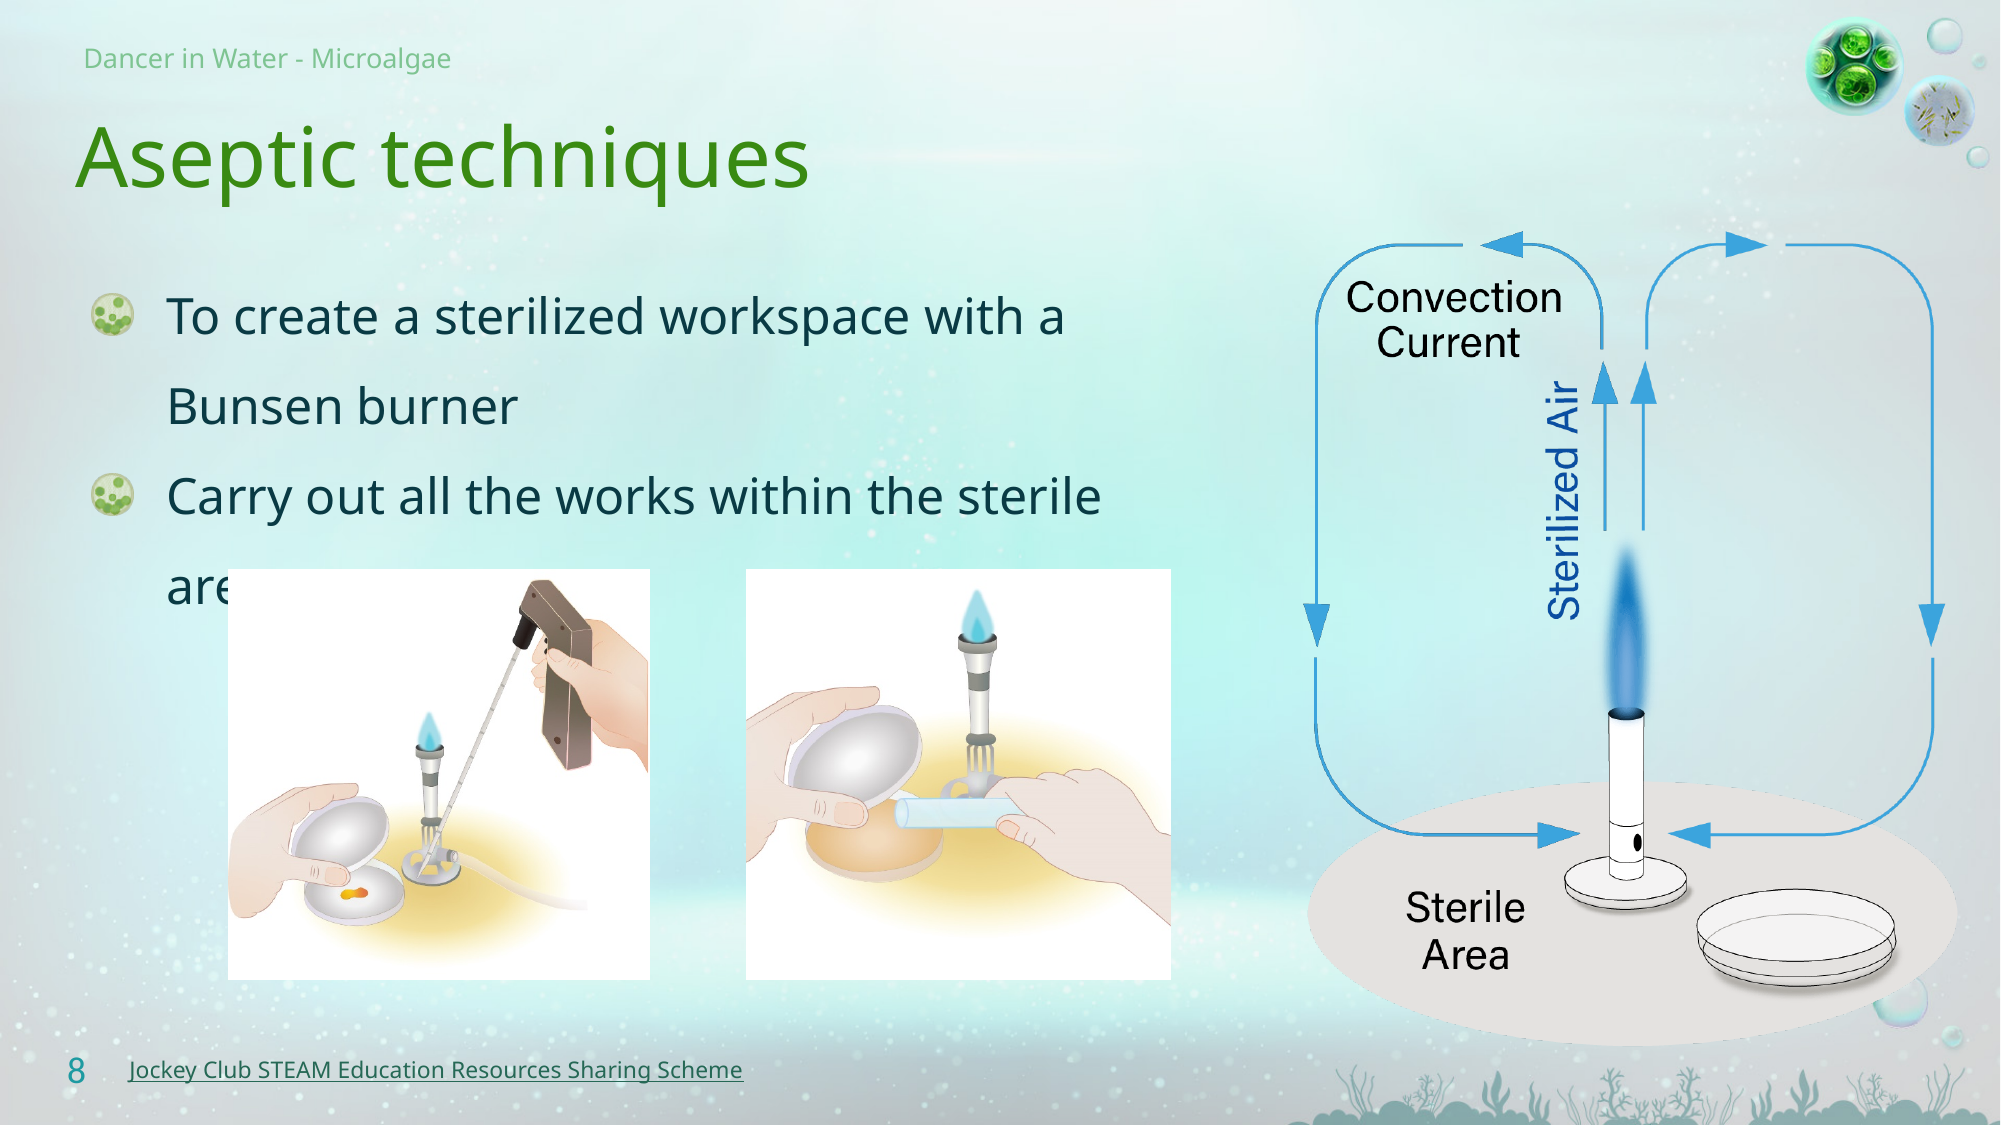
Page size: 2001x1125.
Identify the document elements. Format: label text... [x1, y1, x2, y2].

picture [0, 0, 2001, 1125]
slide_number 8 [35, 1038, 118, 1099]
title Aseptic techniques [61, 96, 1571, 229]
list To create a sterilized workspace with a Bunsen burner Carry out all the works within the sterile area [76, 246, 1209, 961]
